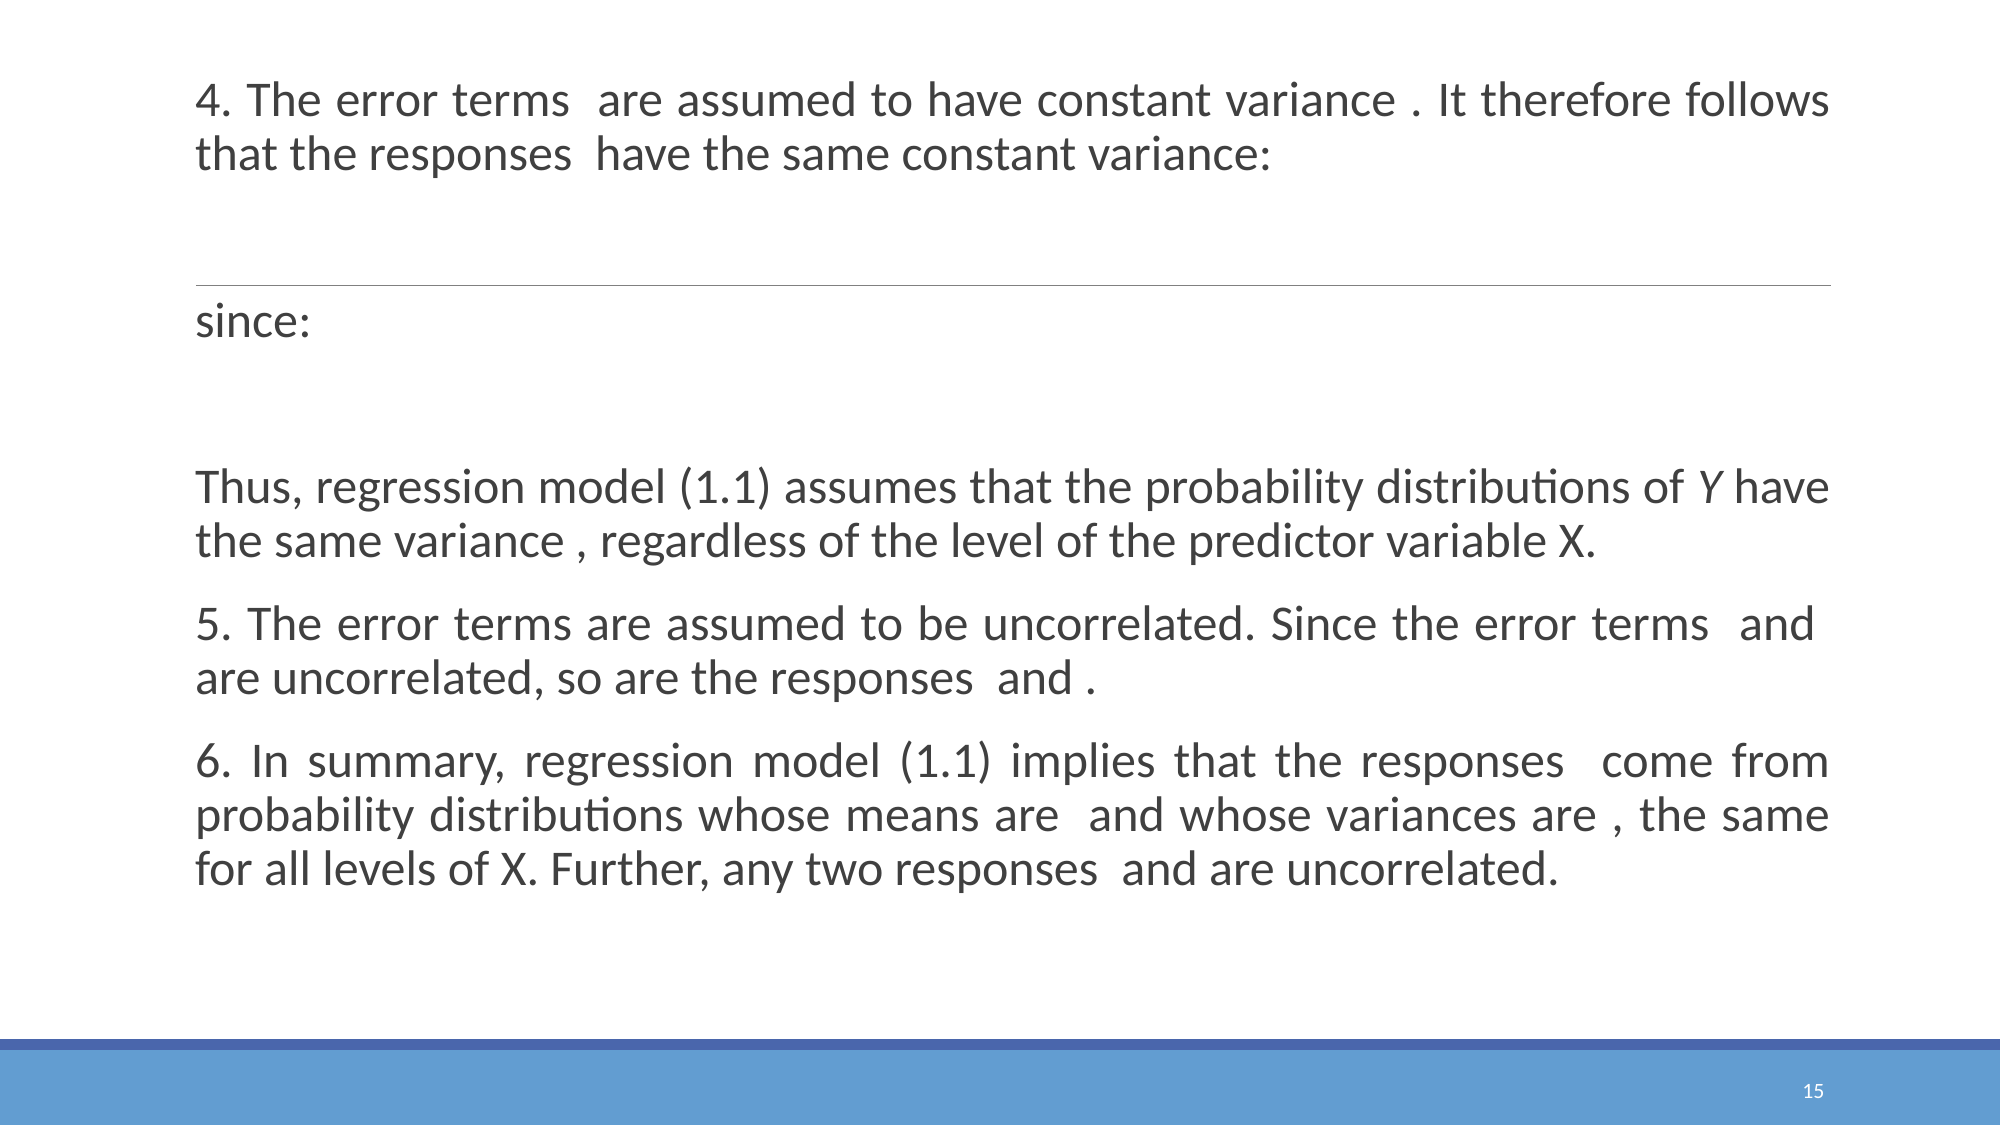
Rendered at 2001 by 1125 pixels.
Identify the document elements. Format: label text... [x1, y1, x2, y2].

slide_number 15 [1624, 1059, 1840, 1120]
